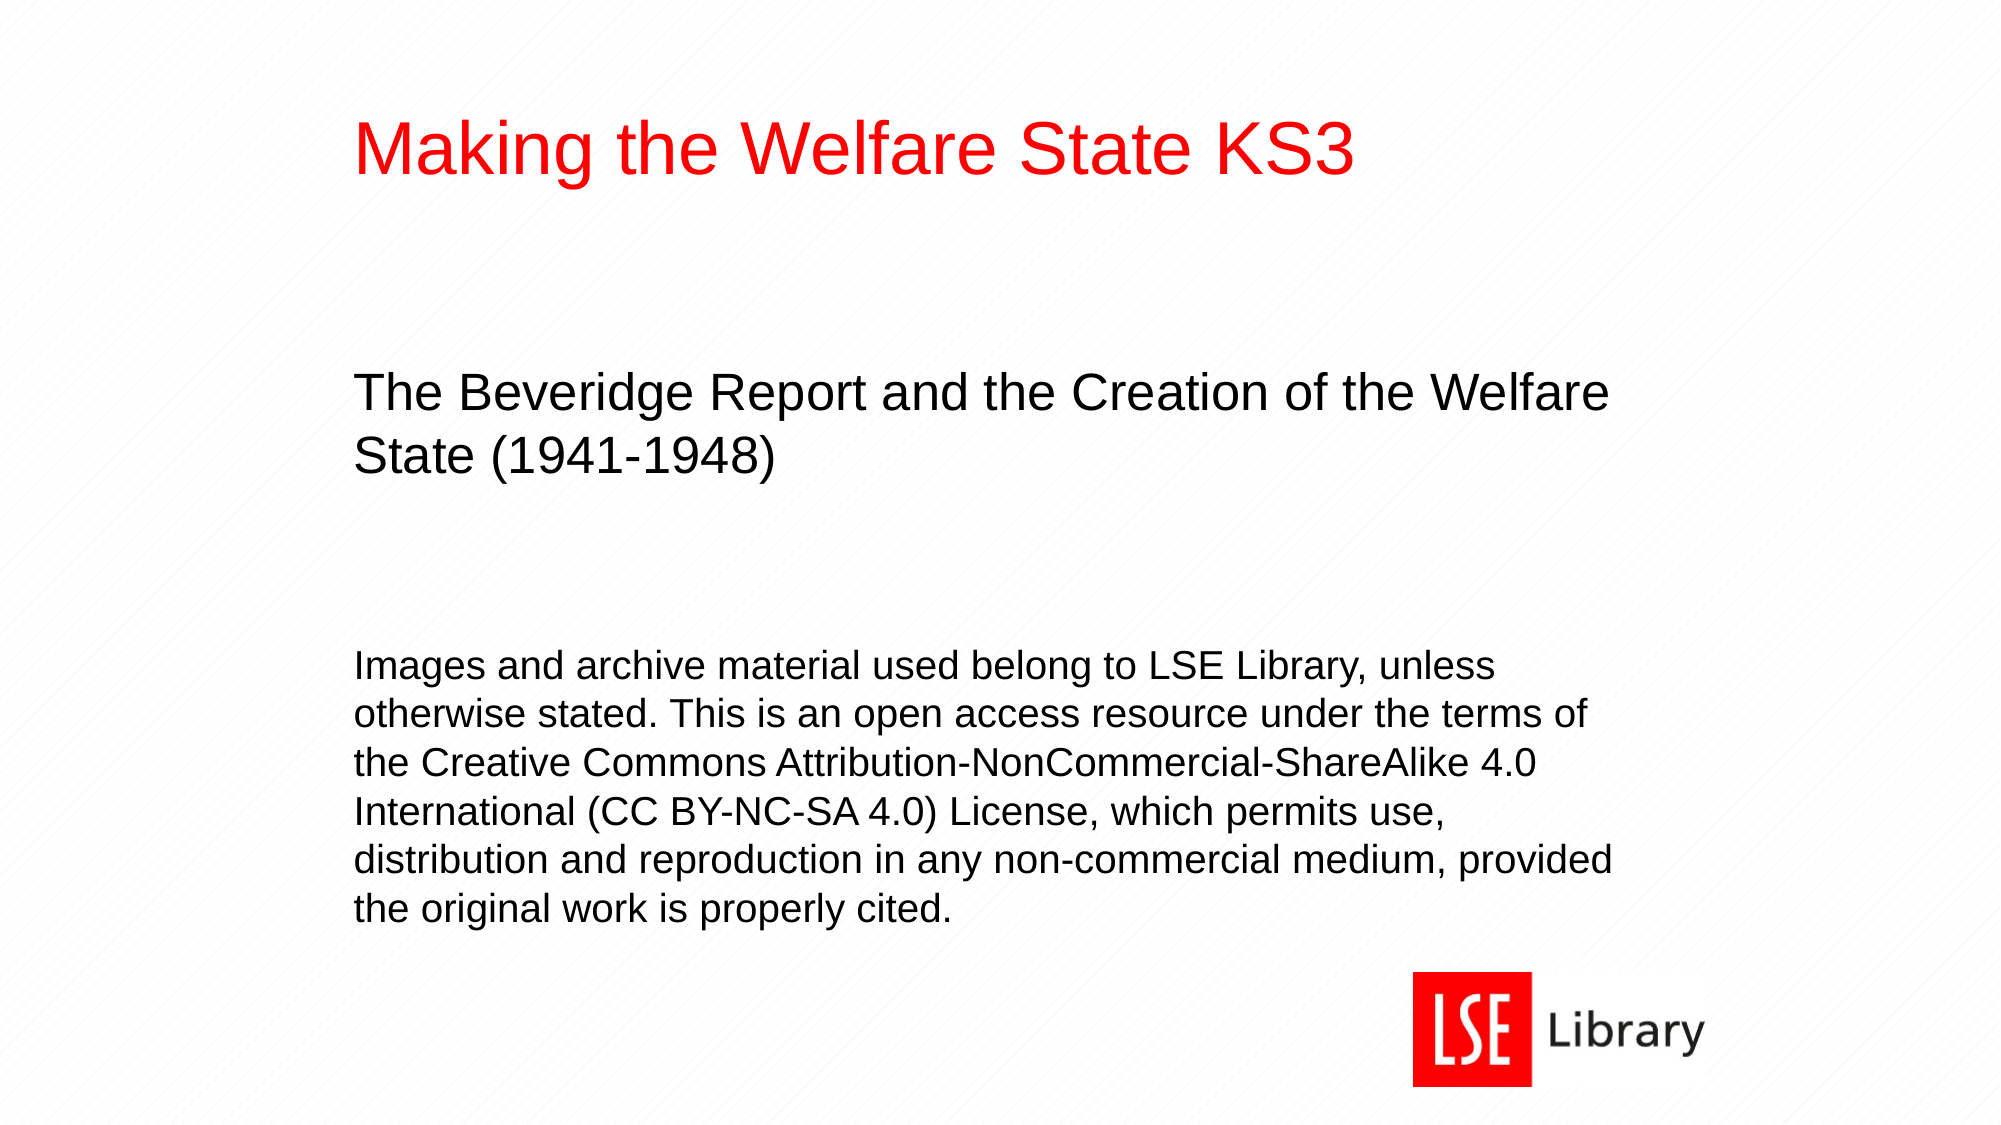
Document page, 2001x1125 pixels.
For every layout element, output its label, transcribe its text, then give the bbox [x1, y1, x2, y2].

picture [1413, 972, 1705, 1088]
title Making the Welfare State KS3 [338, 52, 1384, 327]
subtitle The Beveridge Report and the Creation of the Welfare State (1941-1948) Images and archive material used belong to LSE Library, unless otherwise stated. This is an open access resource under the terms of the Creative Commons Attribution-NonCommercial-ShareAlike 4.0 International (CC BY-NC-SA 4.0) License, which permits use, distribution and reproduction in any non-commercial medium, provided the original work is properly cited. [338, 349, 1662, 941]
